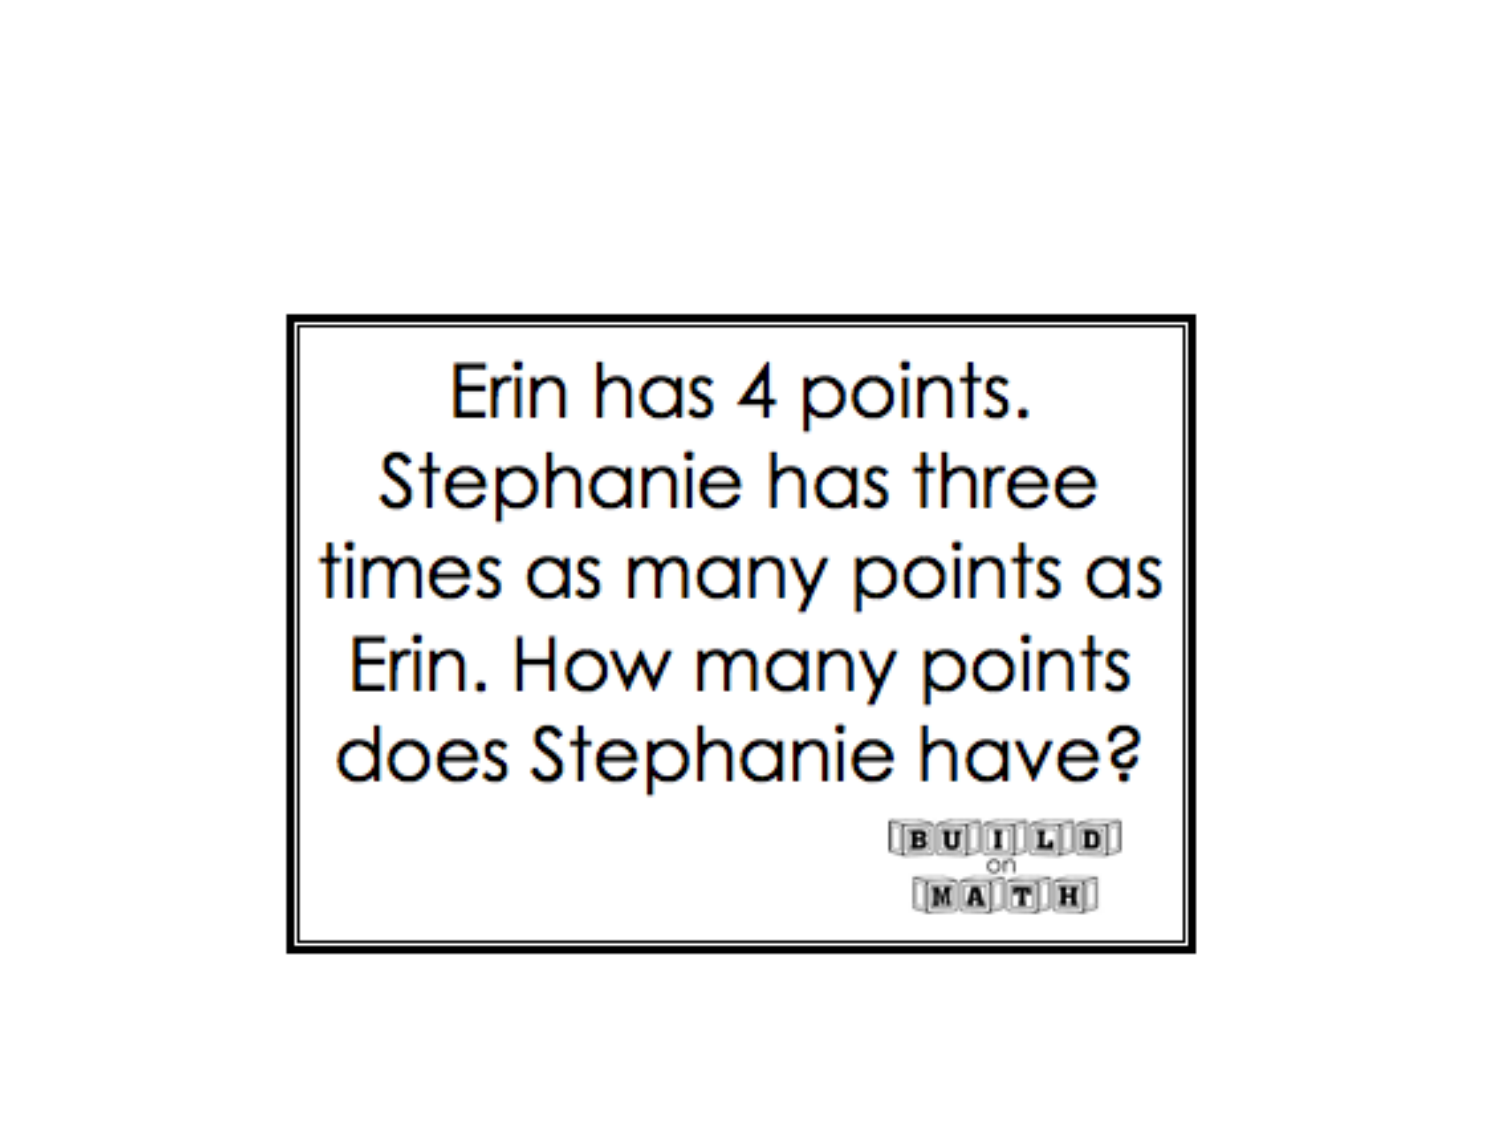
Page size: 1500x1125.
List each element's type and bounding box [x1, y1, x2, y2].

list [74, 262, 1426, 1006]
